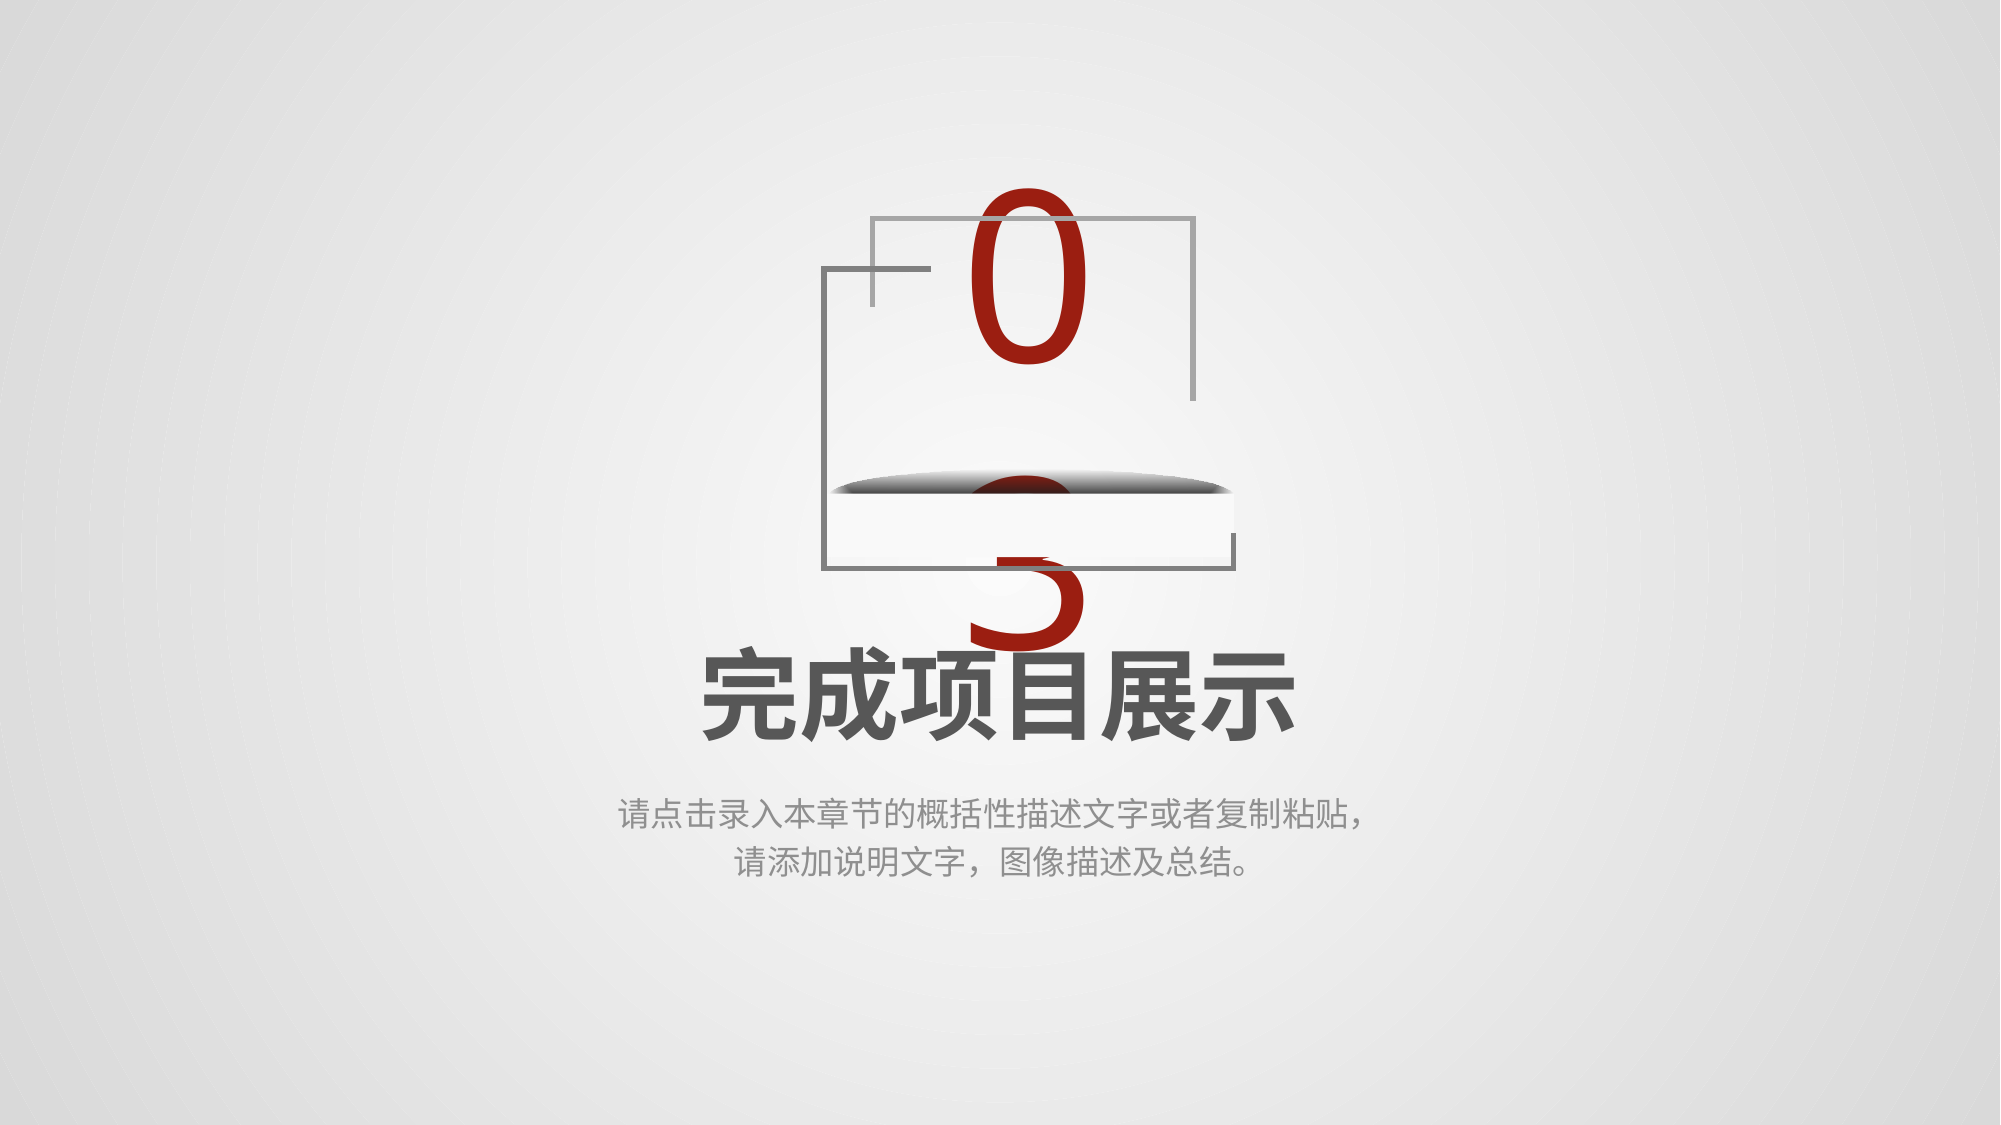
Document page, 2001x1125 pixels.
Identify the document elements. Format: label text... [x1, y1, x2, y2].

text_box [871, 217, 1194, 257]
text_box 完成项目展示 [685, 625, 1315, 760]
text_box 请点击录入本章节的概括性描述文字或者复制粘贴，请添加说明文字，图像描述及总结。 [594, 778, 1406, 889]
text_box [823, 533, 1235, 570]
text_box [823, 257, 1234, 563]
